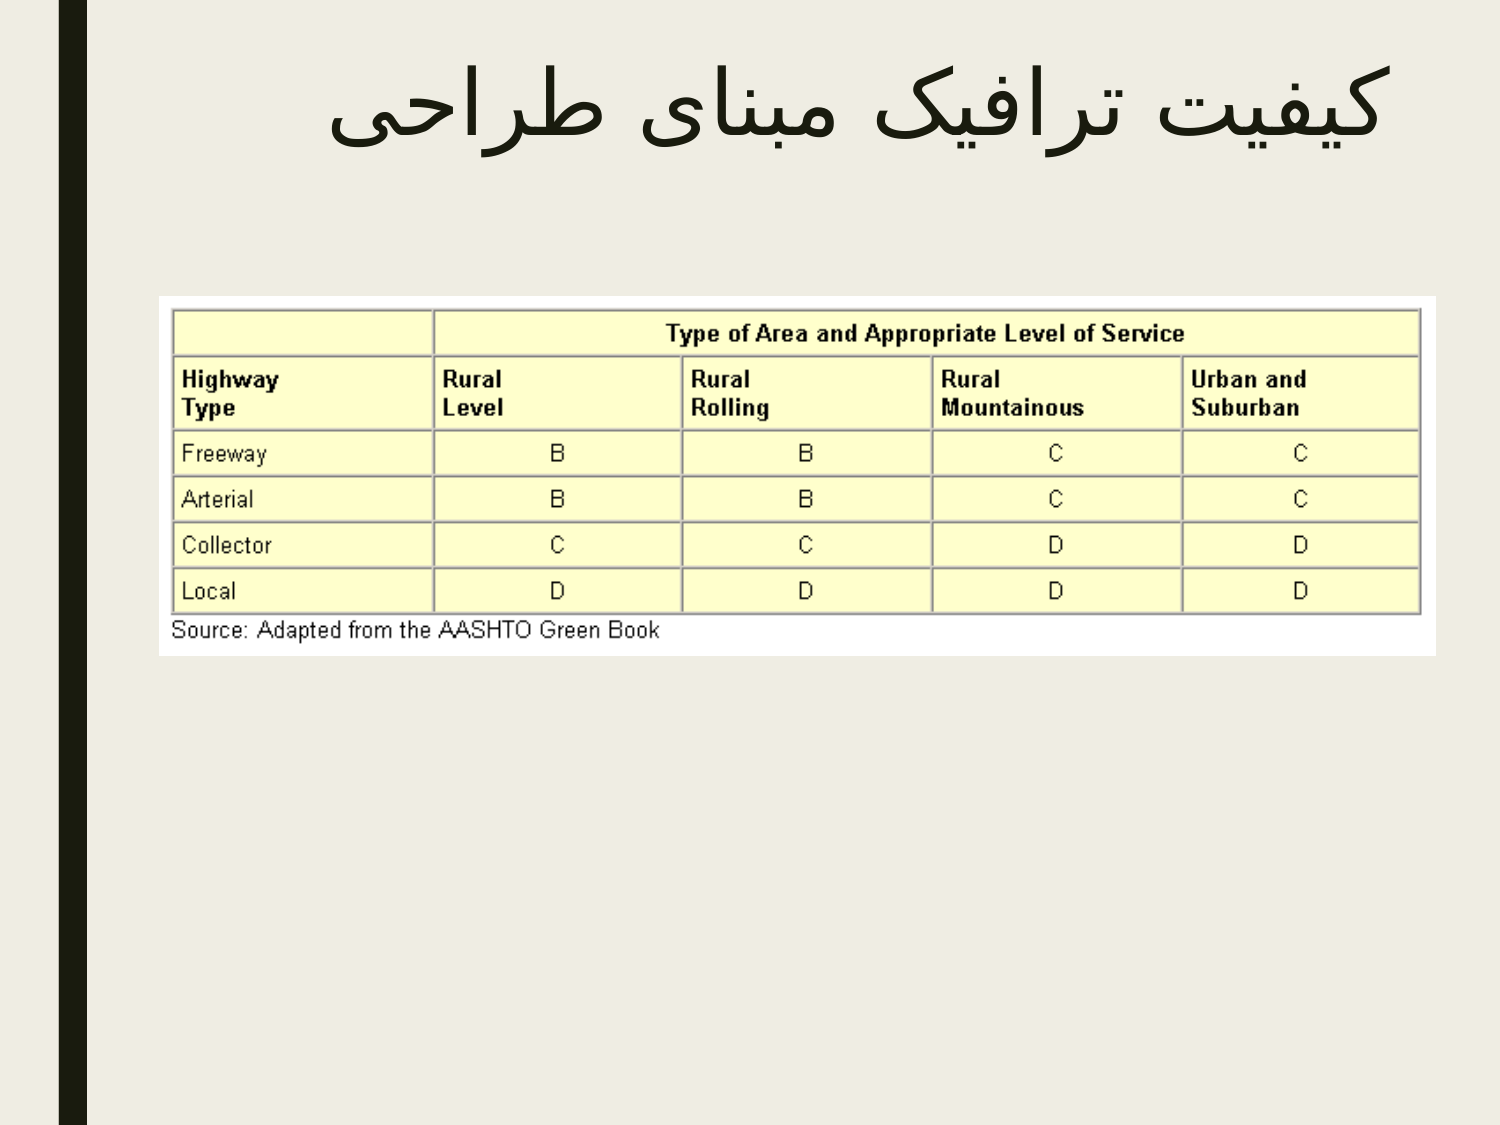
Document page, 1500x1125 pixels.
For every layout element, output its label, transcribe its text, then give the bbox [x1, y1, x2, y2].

title کیفیت ترافیک مبنای طراحی [241, 49, 1407, 226]
picture [159, 296, 1436, 656]
